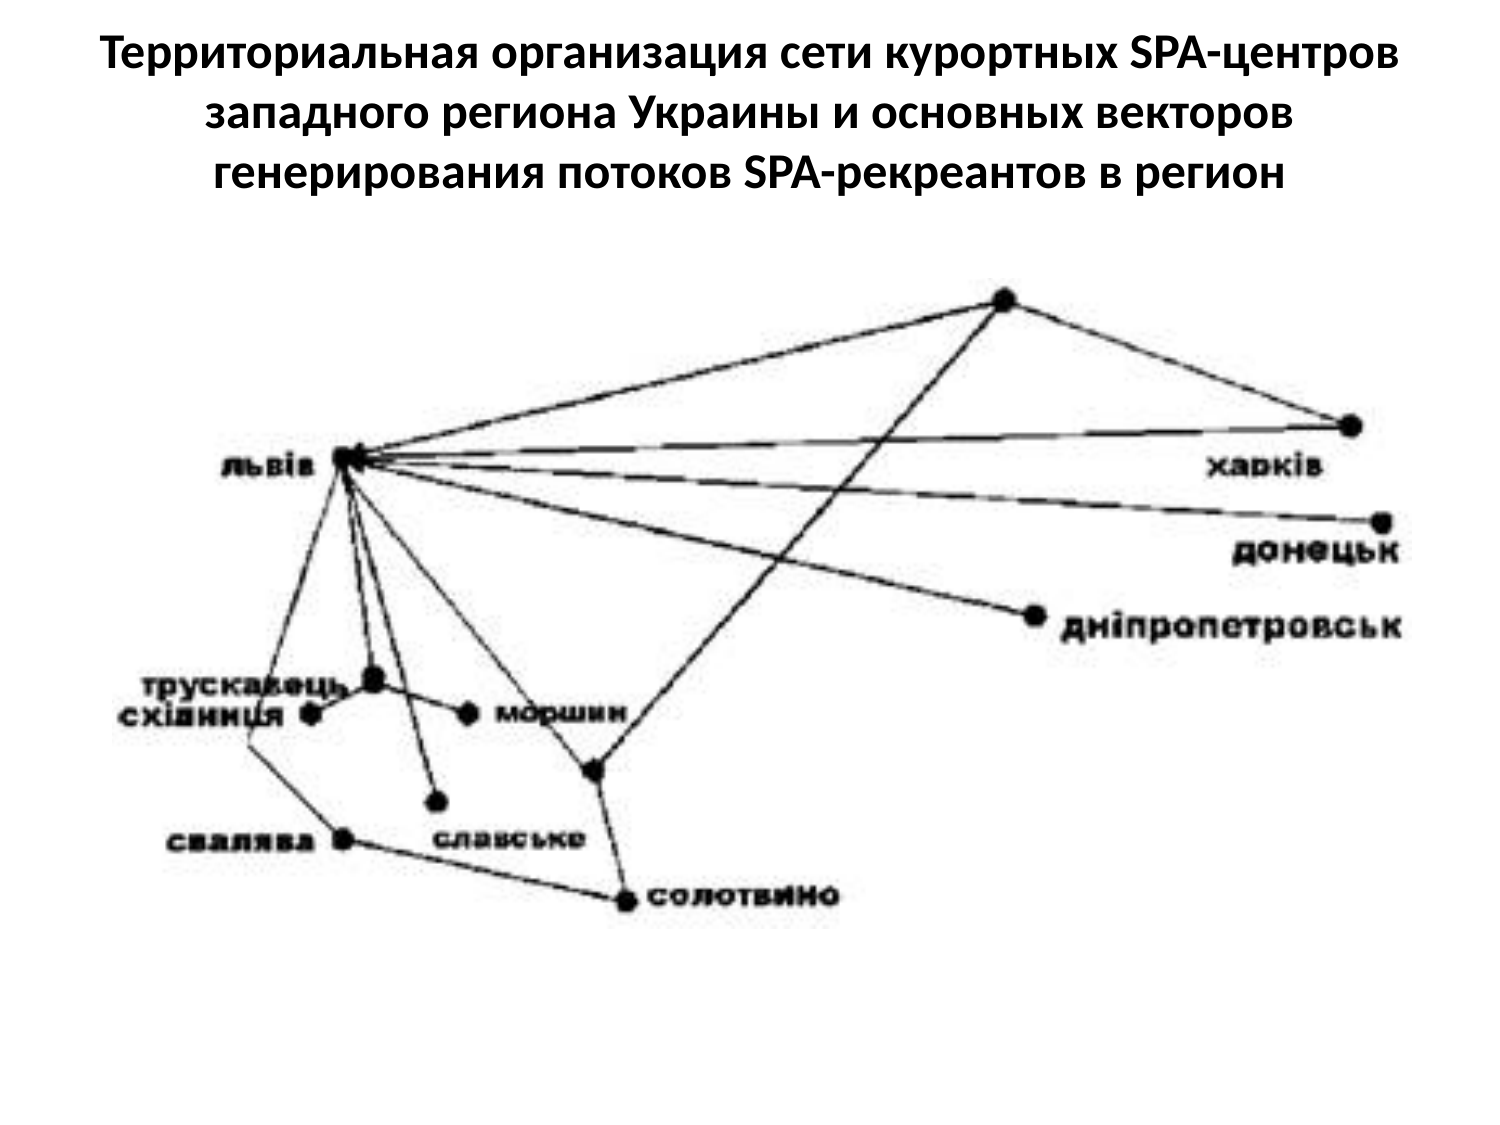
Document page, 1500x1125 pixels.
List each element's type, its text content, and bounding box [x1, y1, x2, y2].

title Территориальная организация сети курортных SPA-центров западного региона Украины и основных векторов генерирования потоков SPA-рекреантов в регион [75, 45, 1425, 233]
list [111, 278, 1412, 929]
